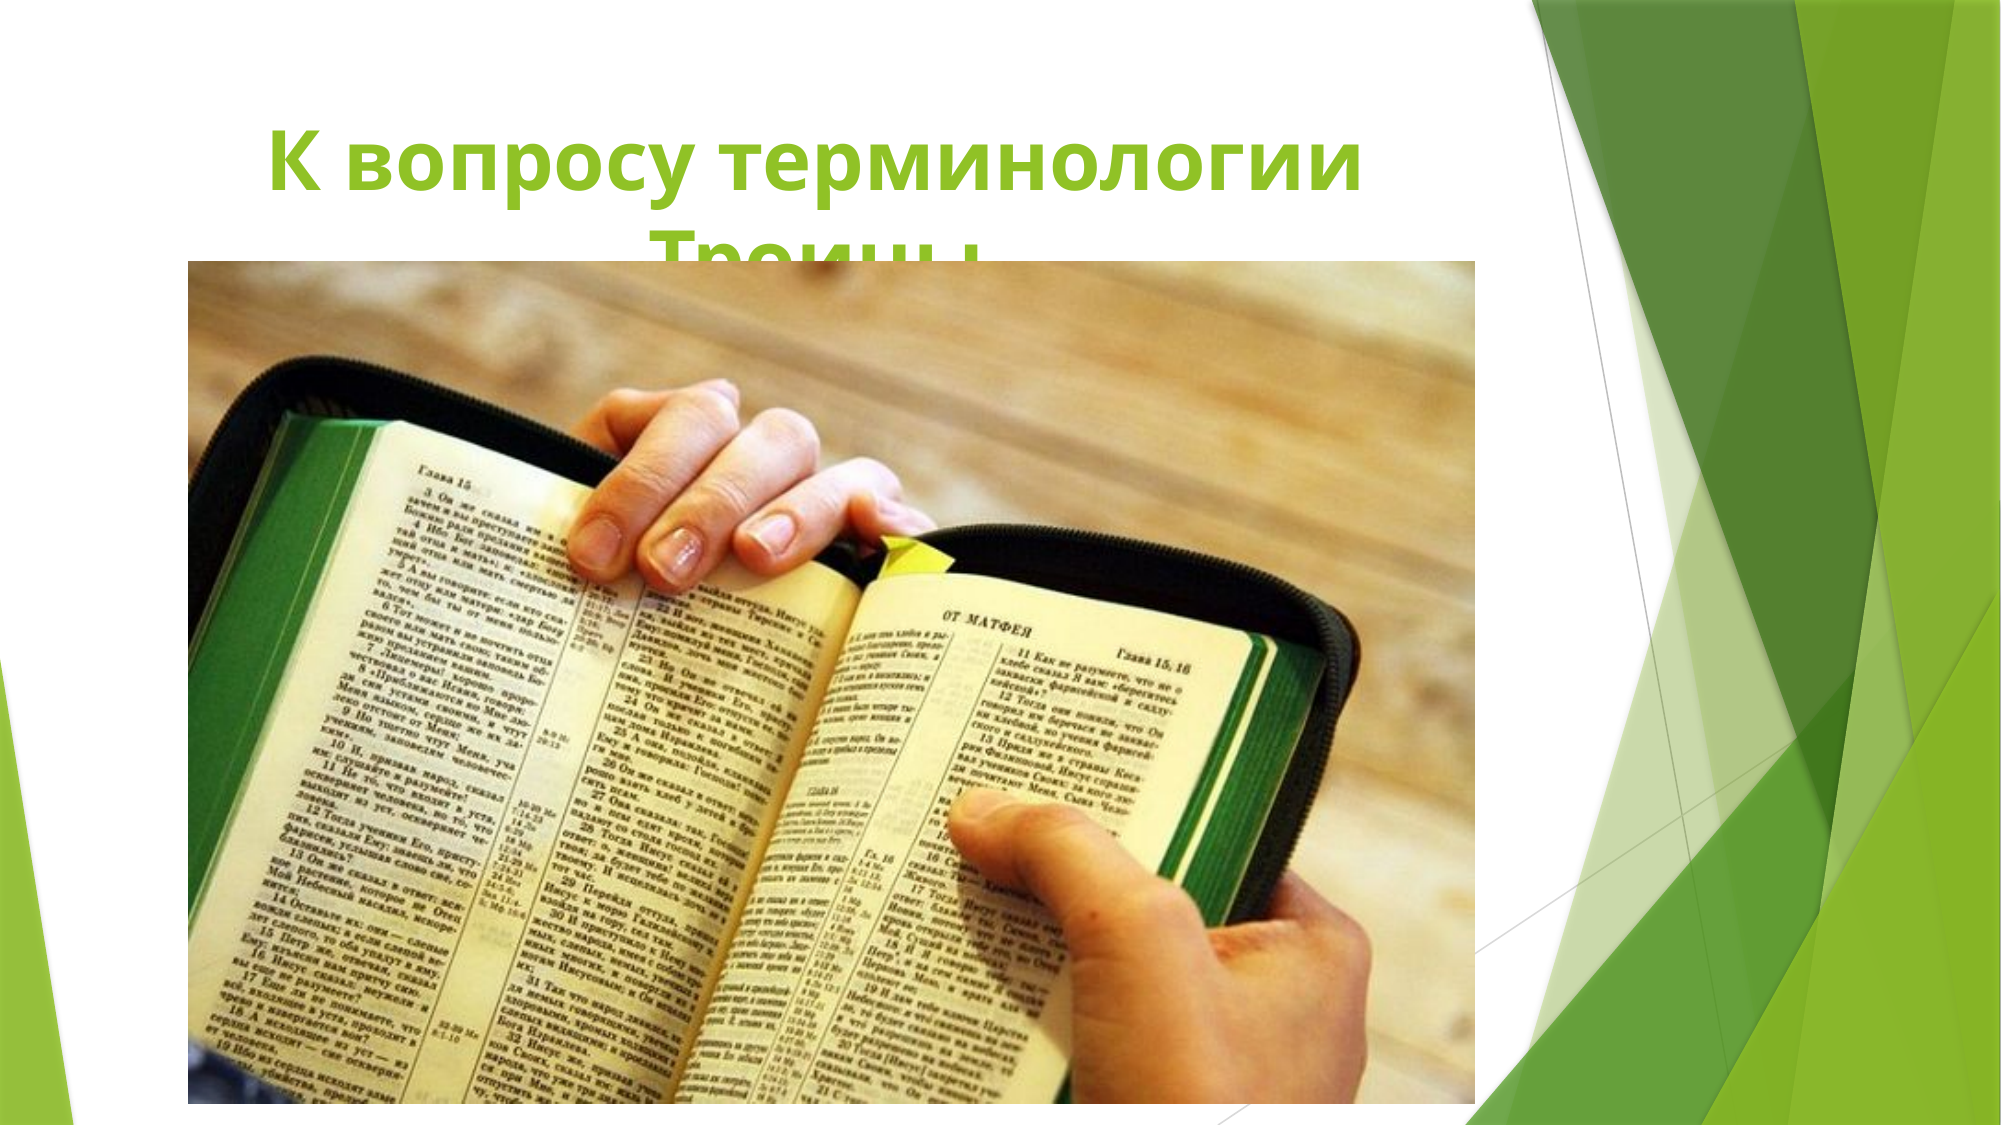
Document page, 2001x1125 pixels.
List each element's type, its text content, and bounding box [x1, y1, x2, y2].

title К вопросу терминологии Троицы [111, 99, 1522, 317]
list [187, 261, 1475, 1104]
